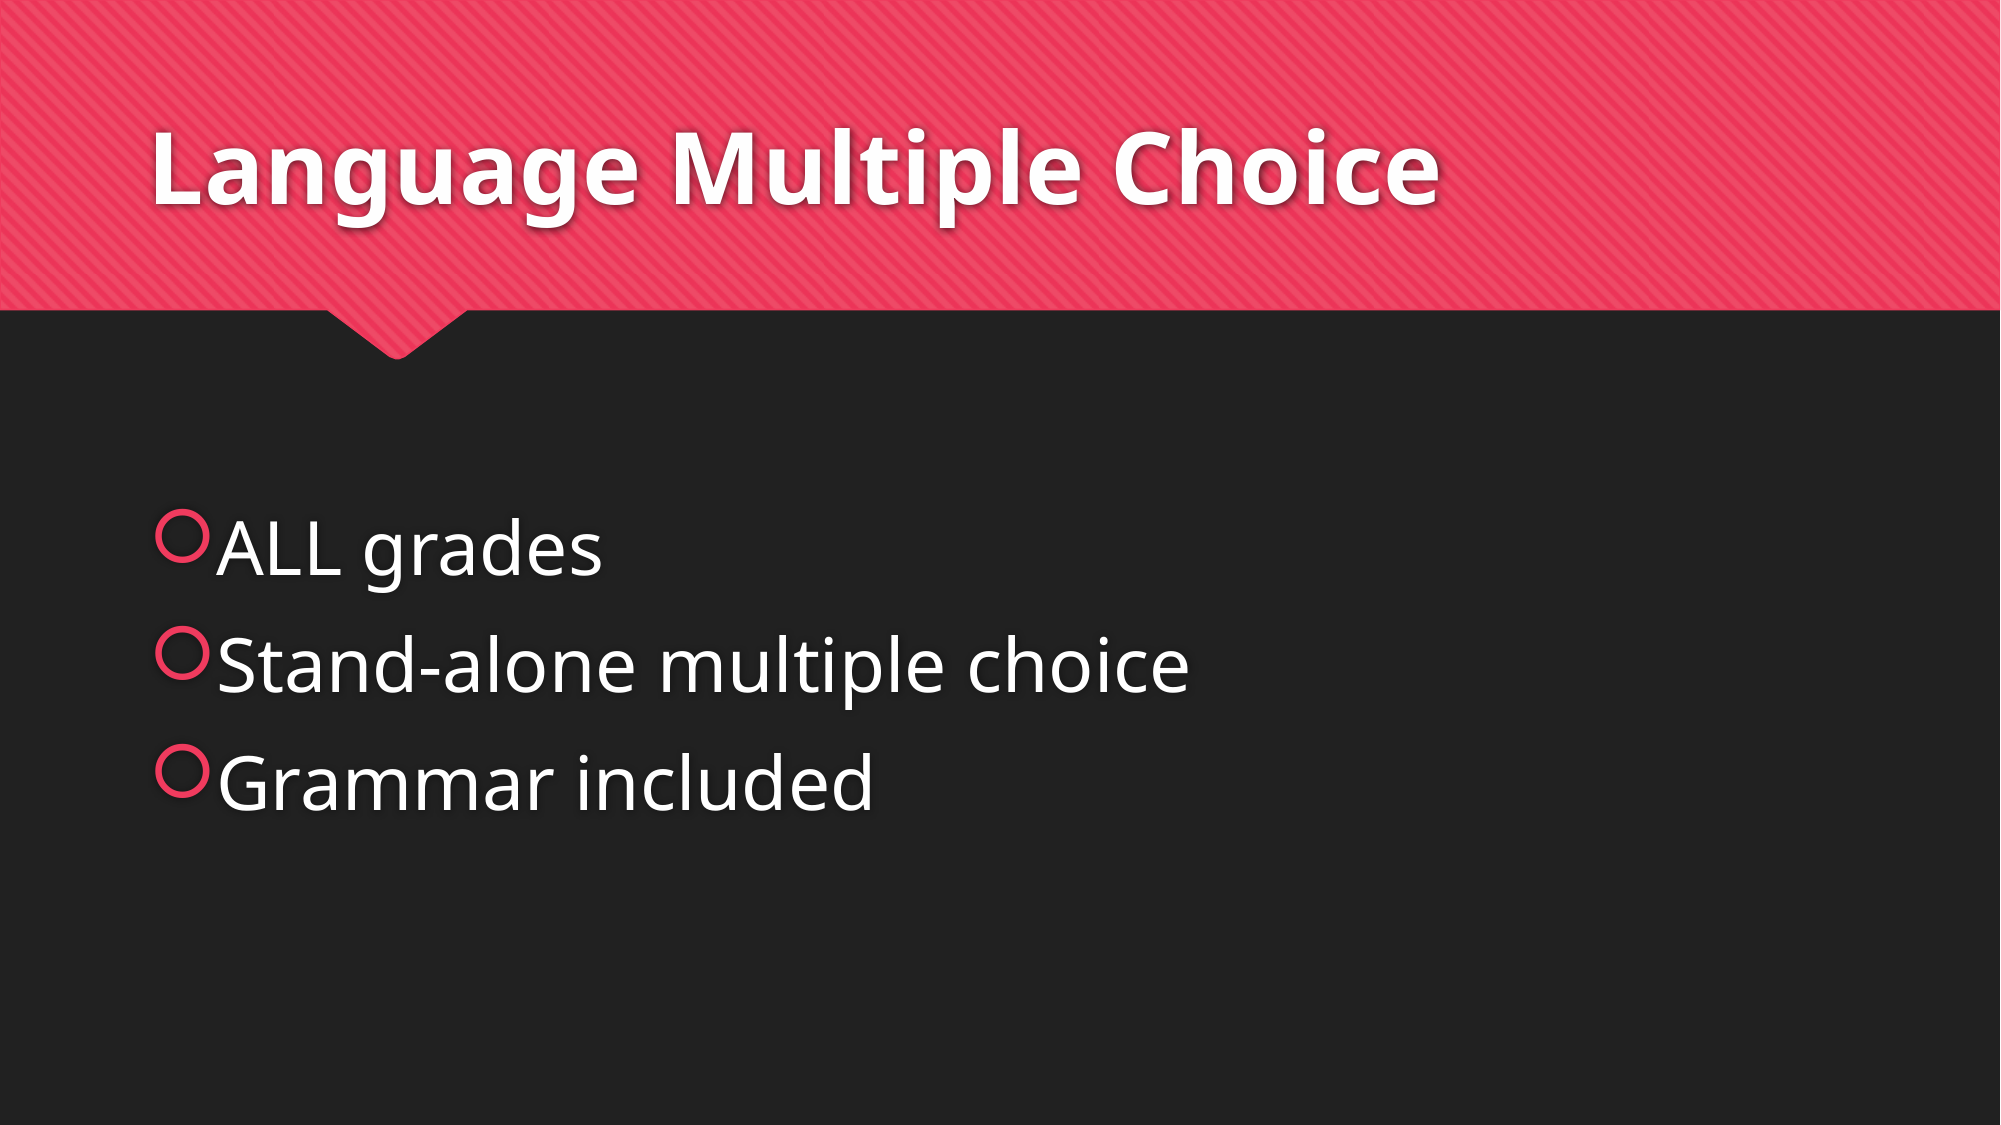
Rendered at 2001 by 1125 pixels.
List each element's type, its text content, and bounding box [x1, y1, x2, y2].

title Language Multiple Choice [132, 73, 1868, 233]
list ALL grades Stand-alone multiple choice Grammar included [134, 364, 1866, 962]
